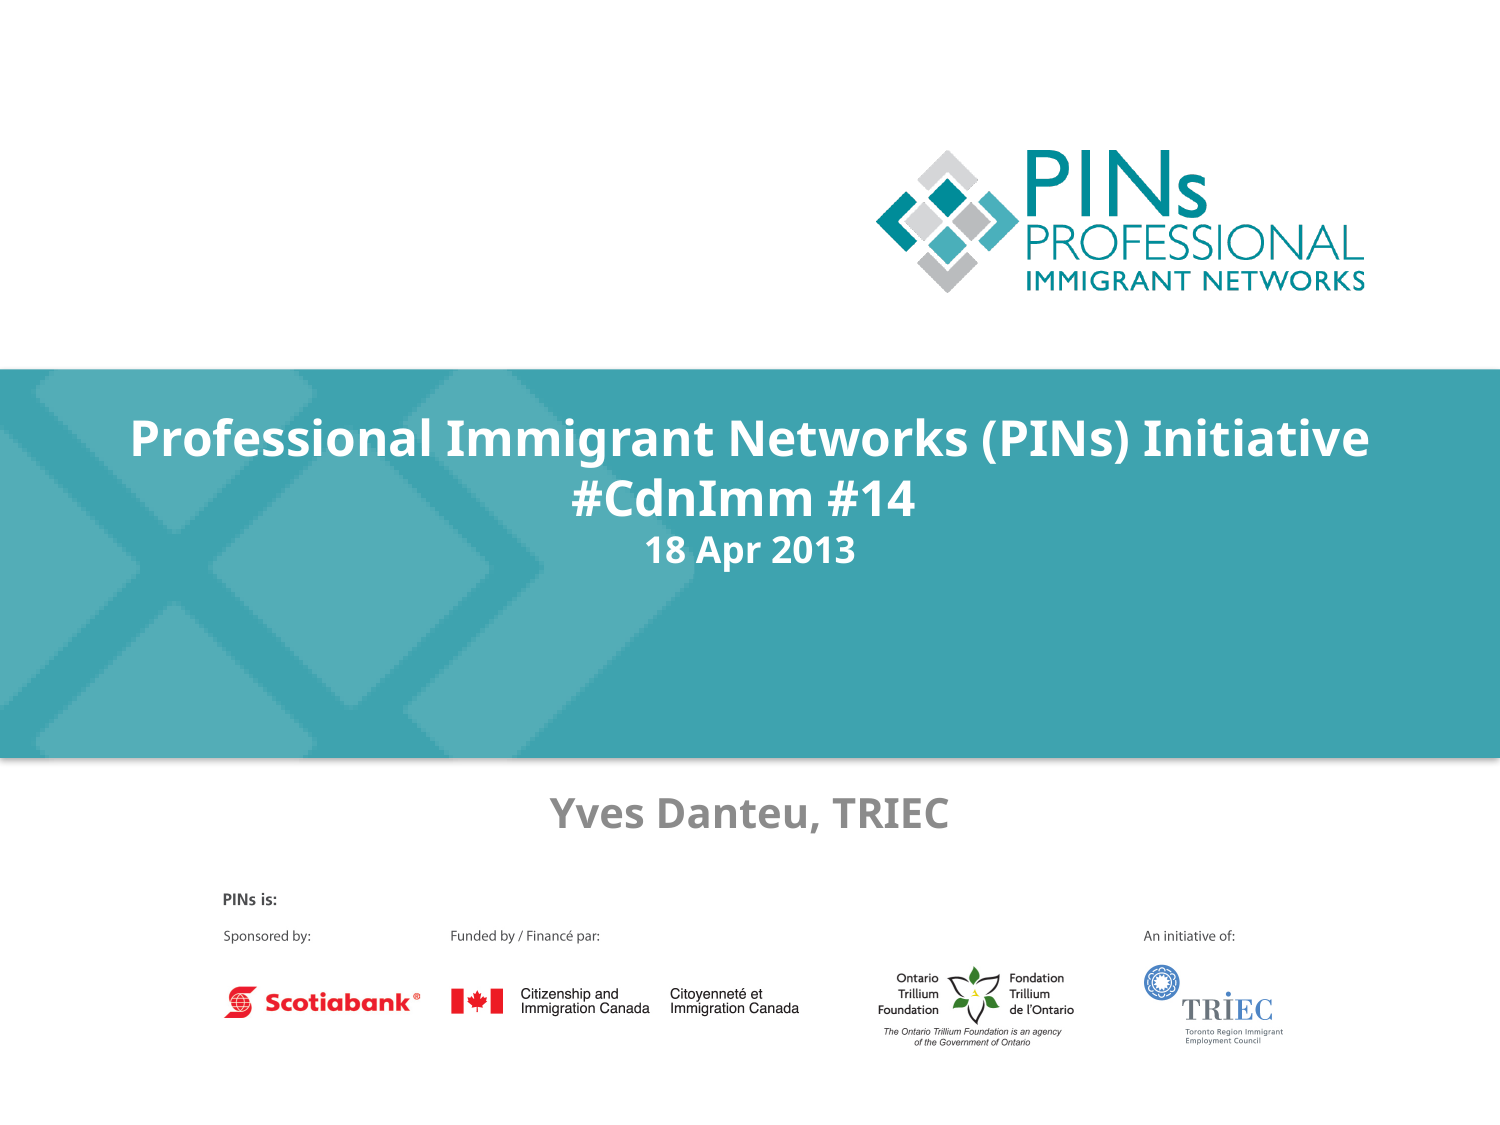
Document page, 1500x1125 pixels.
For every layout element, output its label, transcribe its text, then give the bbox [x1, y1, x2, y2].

picture [852, 112, 1388, 330]
subtitle Yves Danteu, TRIEC [112, 779, 1388, 872]
picture [216, 886, 1284, 1051]
title Professional Immigrant Networks (PINs) Initiative #CdnImm #14 18 Apr 2013 [112, 399, 1388, 742]
